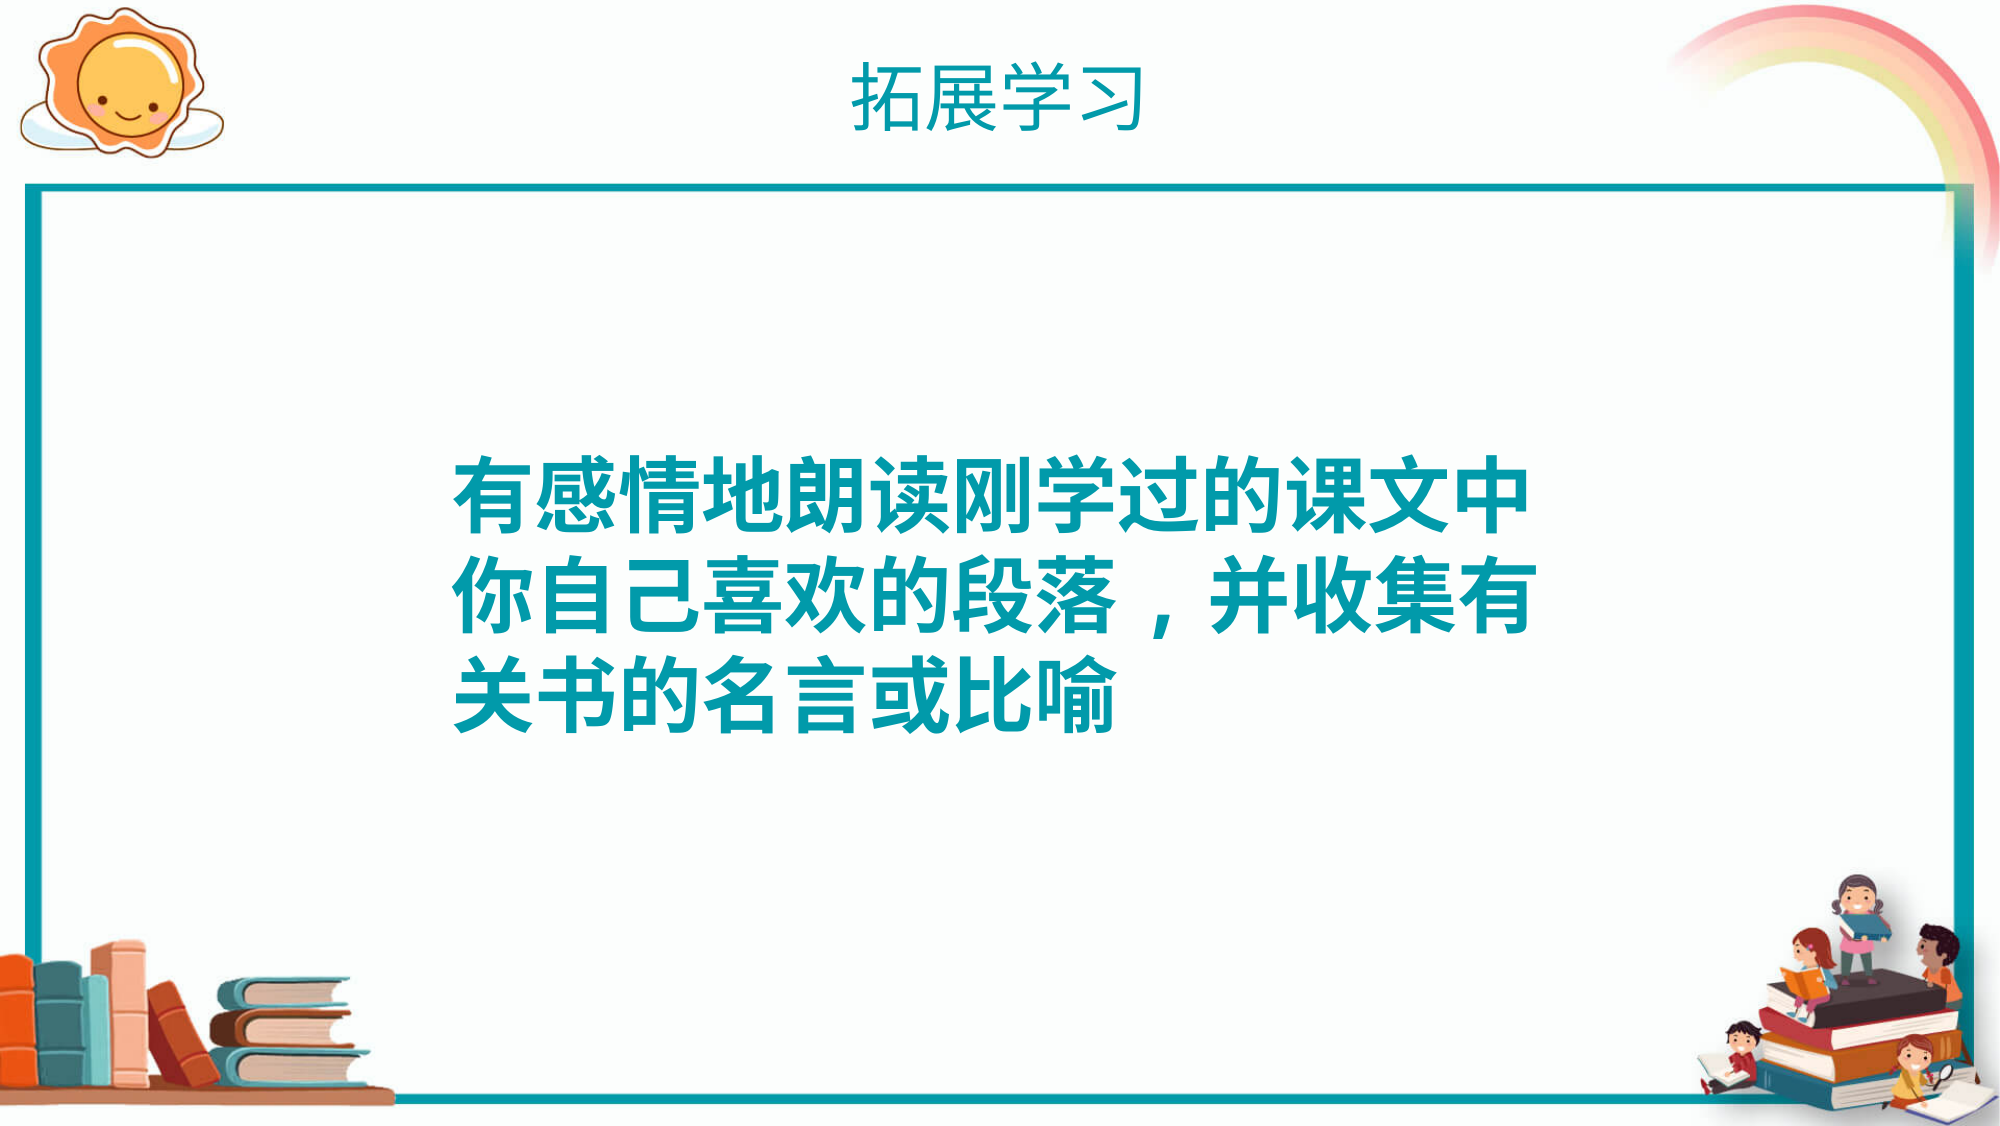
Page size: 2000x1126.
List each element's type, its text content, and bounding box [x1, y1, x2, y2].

text_box 拓展学习 [732, 49, 1267, 140]
text_box 有感情地朗读刚学过的课文中你自己喜欢的段落,并收集有关书的名言或比喻 [437, 435, 1563, 751]
picture [0, 0, 2000, 1126]
